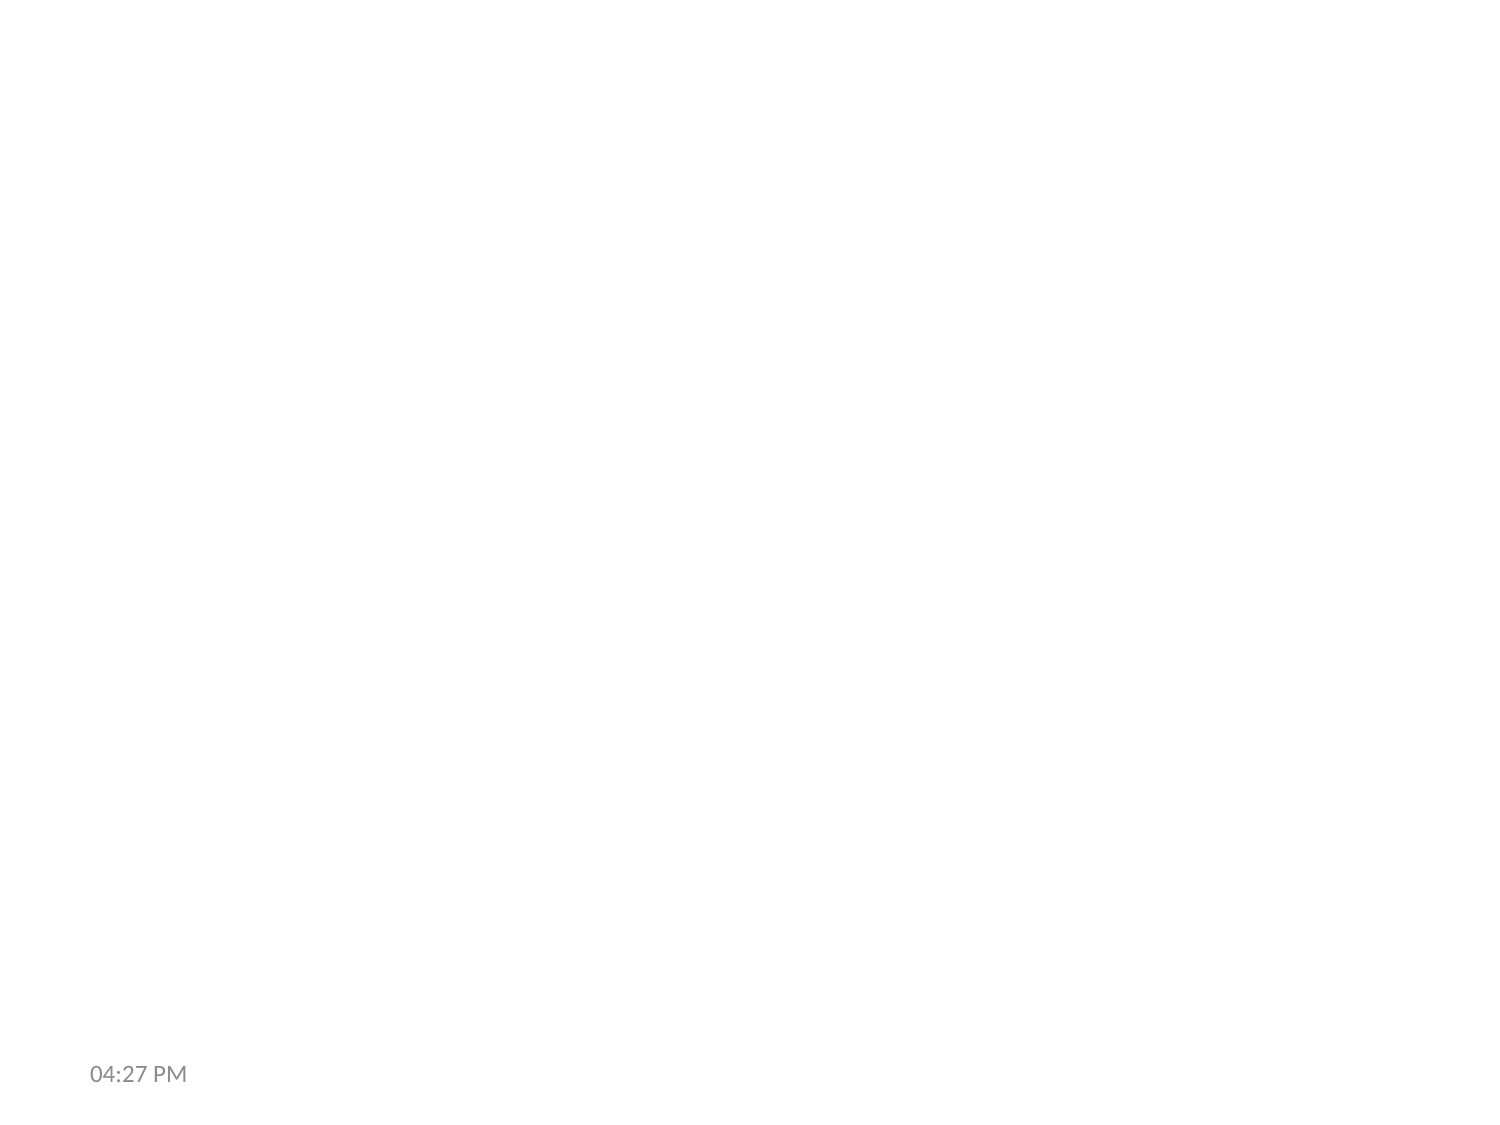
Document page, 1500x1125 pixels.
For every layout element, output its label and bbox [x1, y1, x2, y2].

slide_number [75, 1042, 425, 1103]
